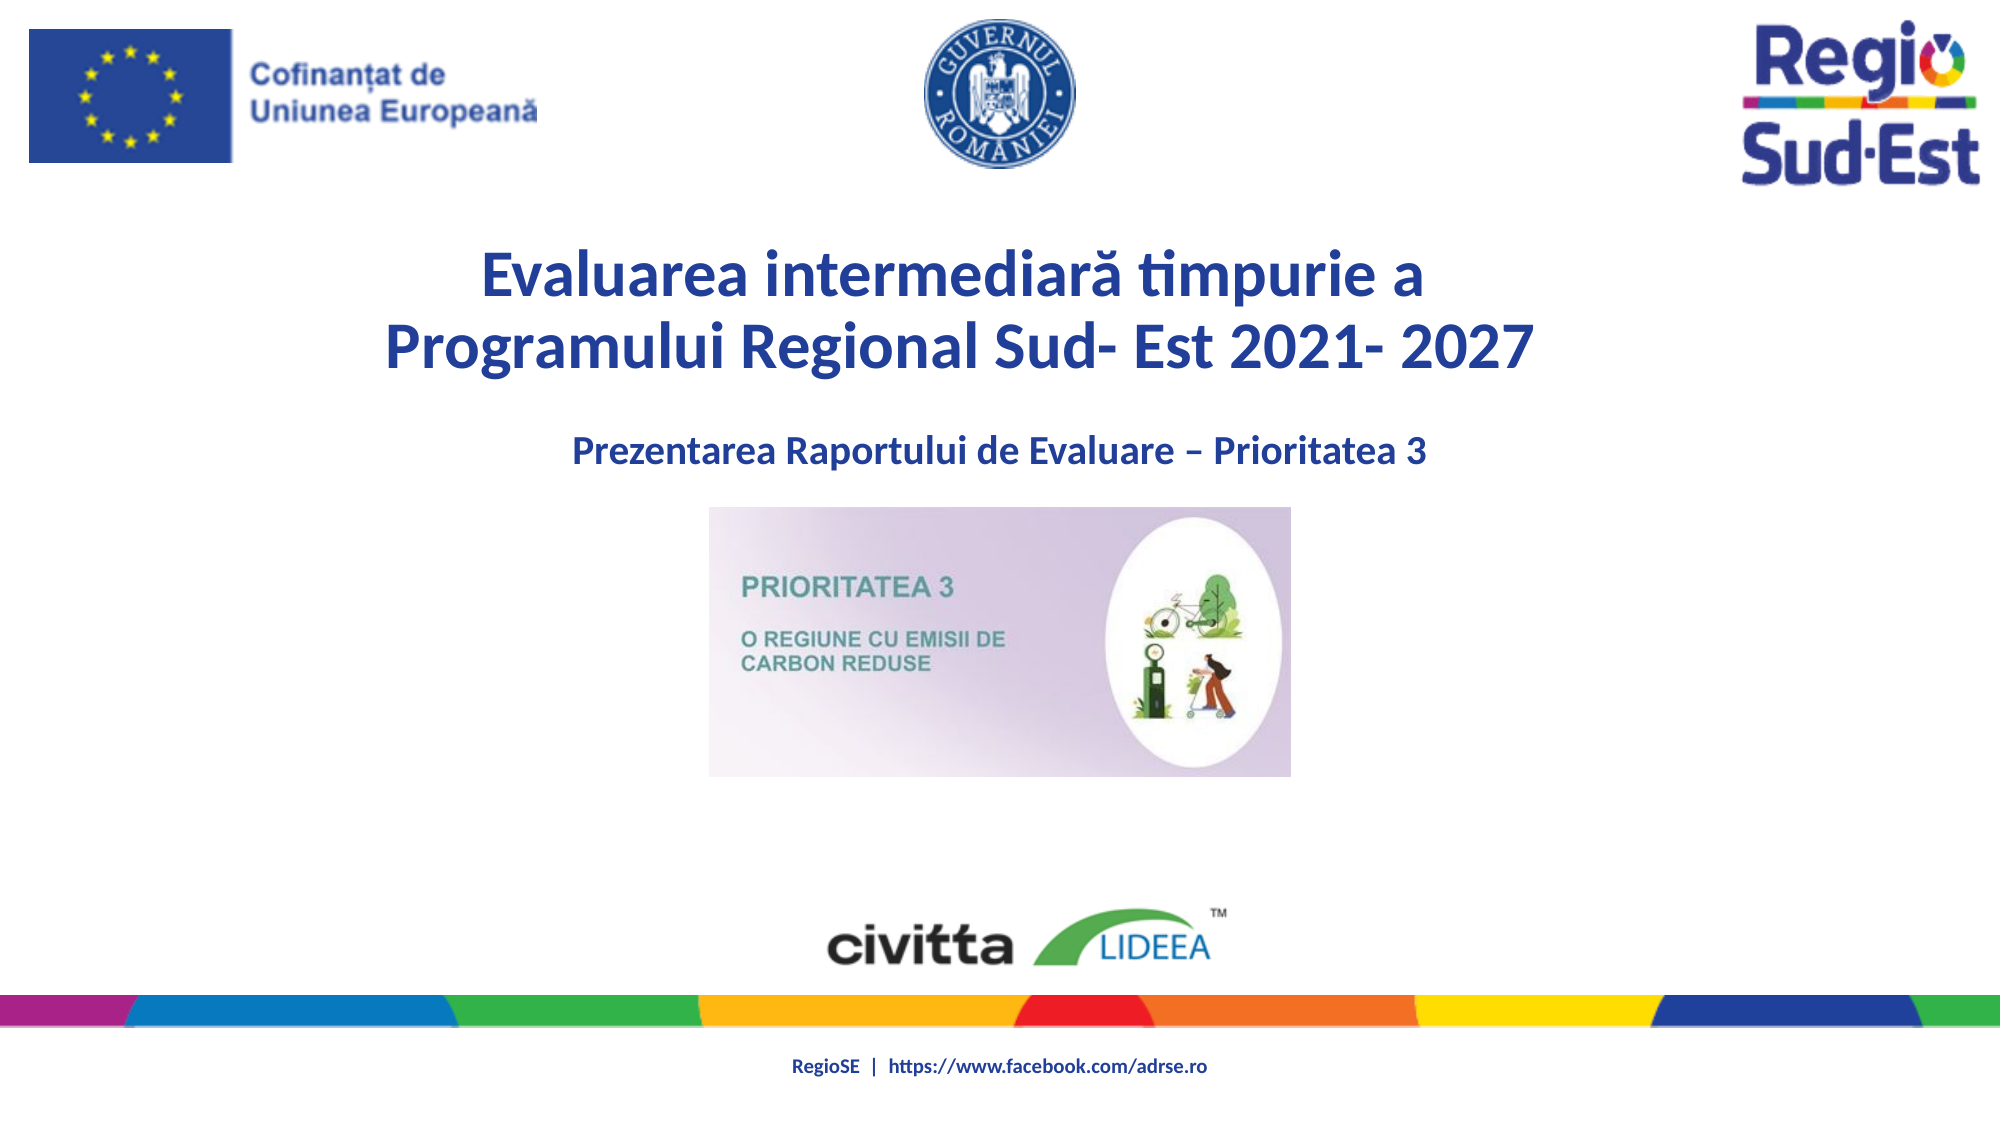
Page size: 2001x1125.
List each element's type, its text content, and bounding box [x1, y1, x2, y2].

picture [1710, 0, 2000, 276]
subtitle Prezentarea Raportului de Evaluare – Prioritatea 3 [249, 421, 1750, 482]
text_box RegioSE | https://www.facebook.com/adrse.ro [776, 1029, 1223, 1085]
picture [709, 507, 1291, 778]
picture [0, 995, 2000, 1029]
picture [924, 19, 1076, 170]
picture [821, 895, 1234, 982]
picture [28, 28, 537, 164]
title Evaluarea intermediară timpurie a Programului Regional Sud- Est 2021- 2027 [211, 240, 1711, 390]
